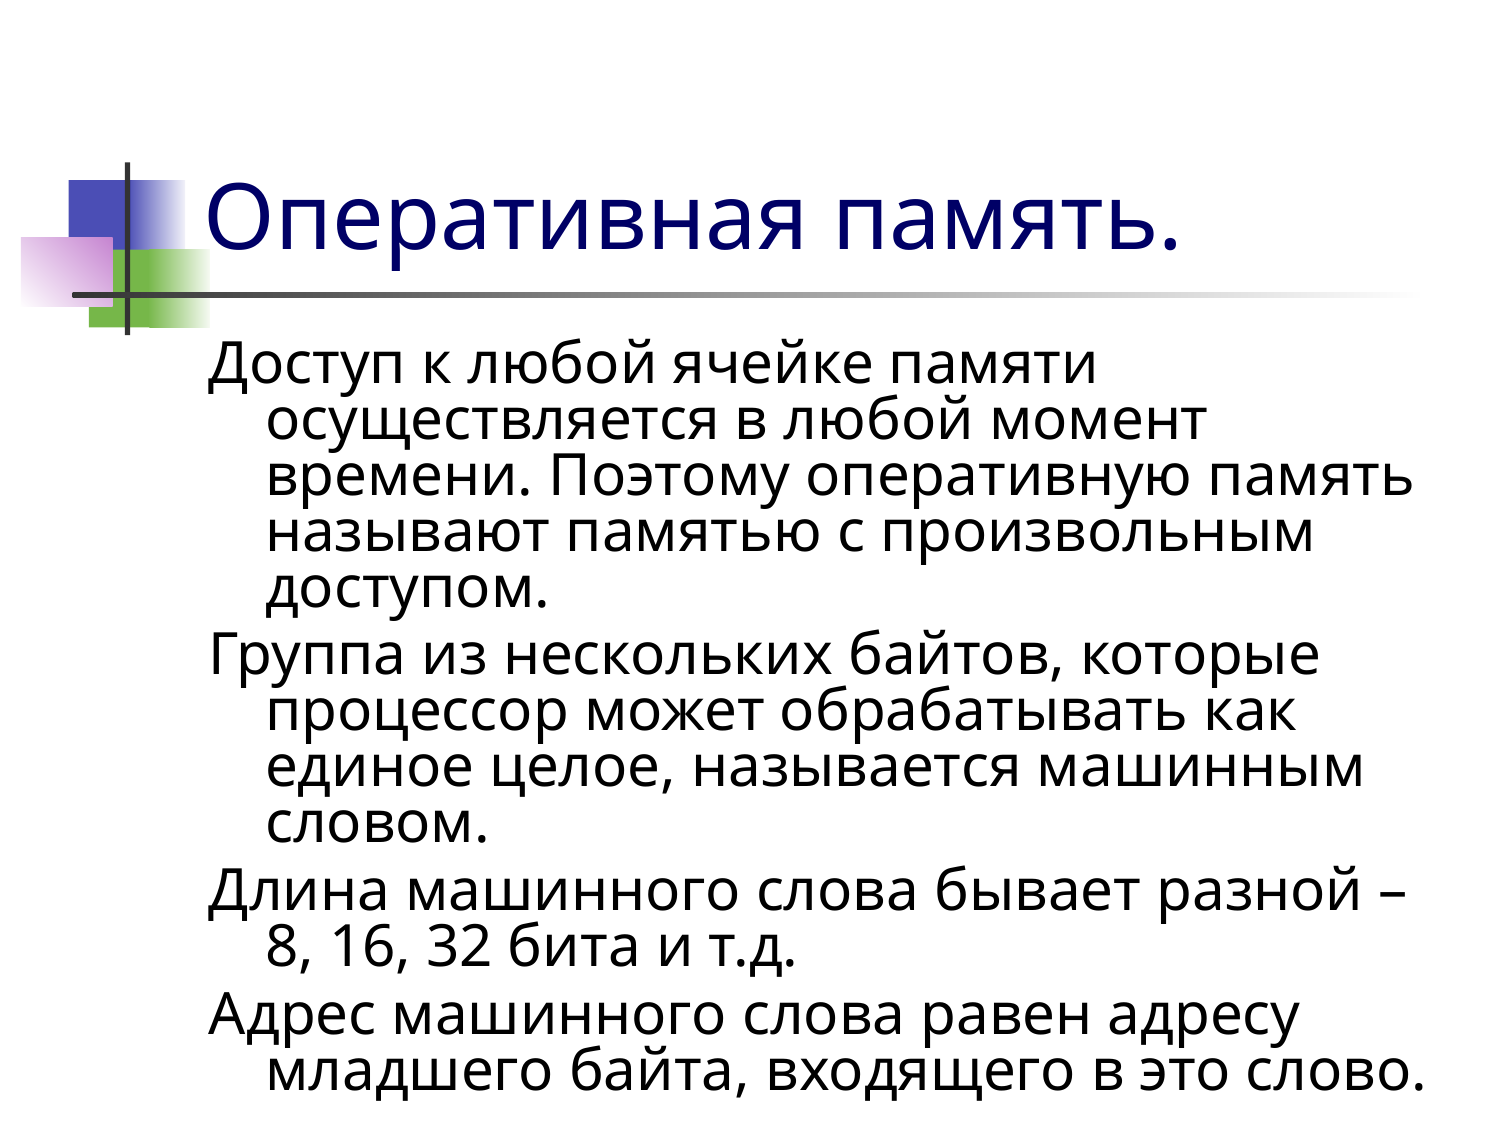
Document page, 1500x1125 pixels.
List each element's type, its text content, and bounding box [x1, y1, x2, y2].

list Доступ к любой ячейке памяти осуществляется в любой момент времени. Поэтому оперативную память называют памятью с произвольным доступом. Группа из нескольких байтов, которые процессор может обрабатывать как единое целое, называется машинным словом. Длина машинного слова бывает разной – 8, 16, 32 бита и т.д. Адрес машинного слова равен адресу младшего байта, входящего в это слово. [193, 330, 1470, 1007]
title Оперативная память. [188, 34, 1468, 276]
